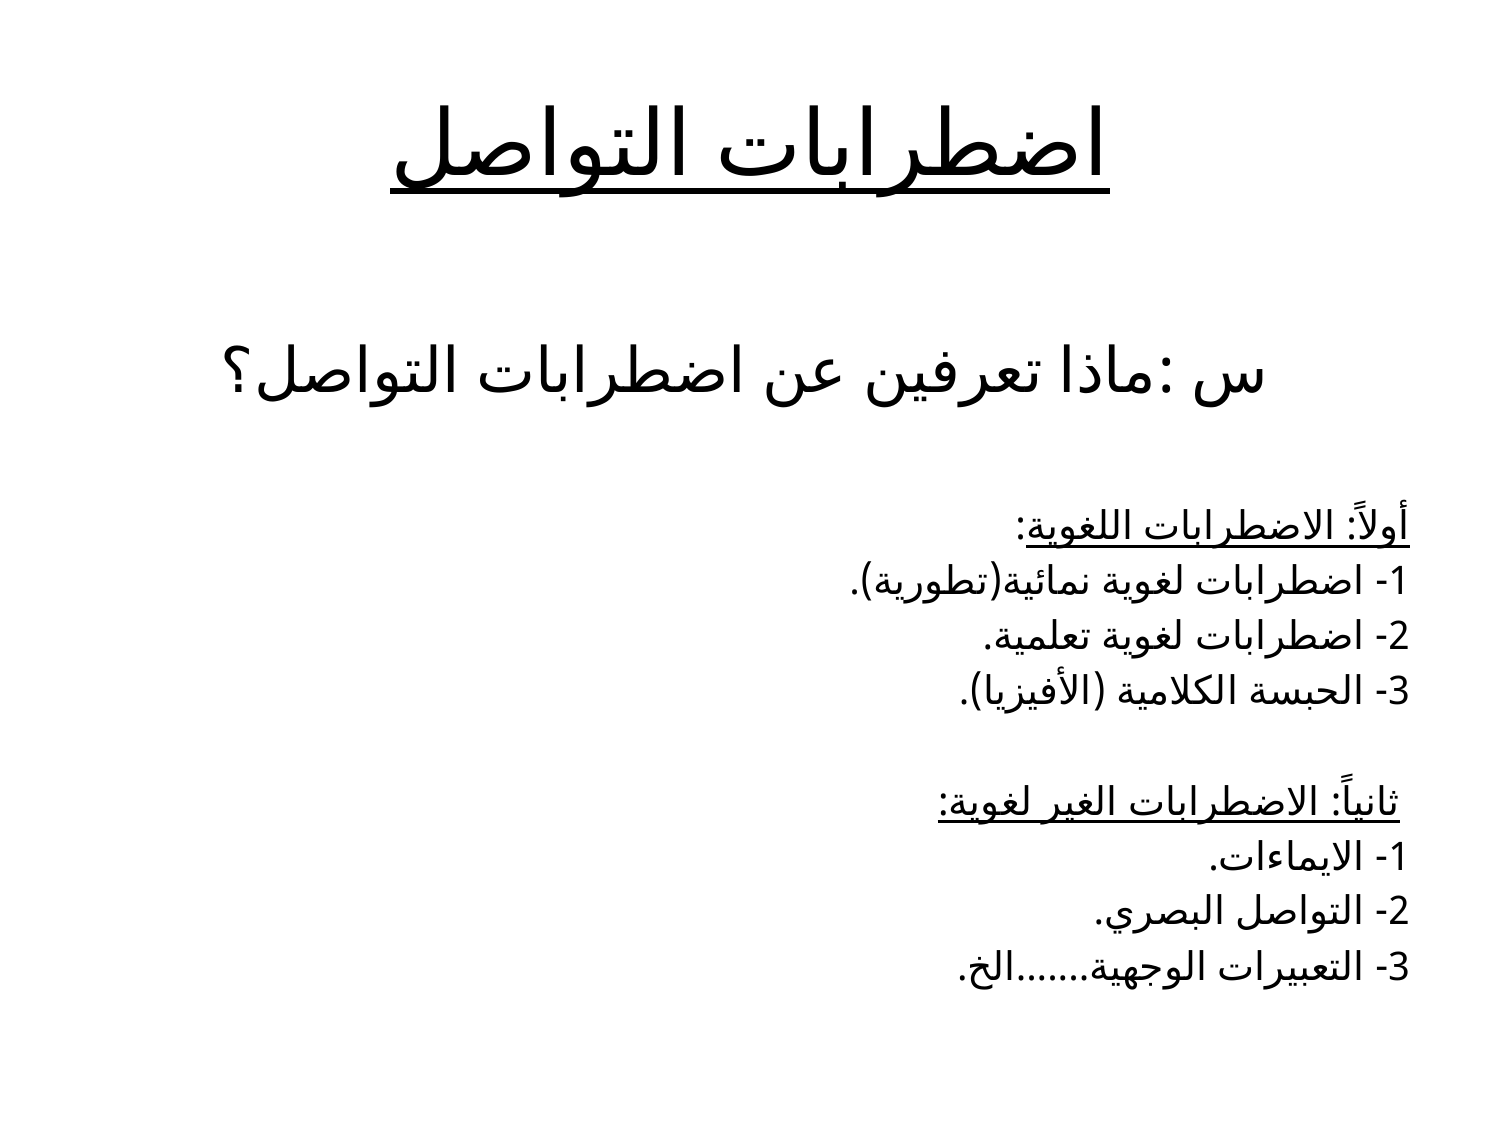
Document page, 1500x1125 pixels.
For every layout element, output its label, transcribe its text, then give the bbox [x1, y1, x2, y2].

title اضطرابات التواصل [75, 45, 1425, 233]
list س :ماذا تعرفين عن اضطرابات التواصل؟ أولاً: الاضطرابات اللغوية: 1- اضطرابات لغوية نمائية(تطورية). 2- اضطرابات لغوية تعلمية. 3- الحبسة الكلامية (الأفيزيا). ثانياً: الاضطرابات الغير لغوية: 1- الايماءات. 2- التواصل البصري. 3- التعبيرات الوجهية.......الخ. [75, 262, 1425, 1005]
